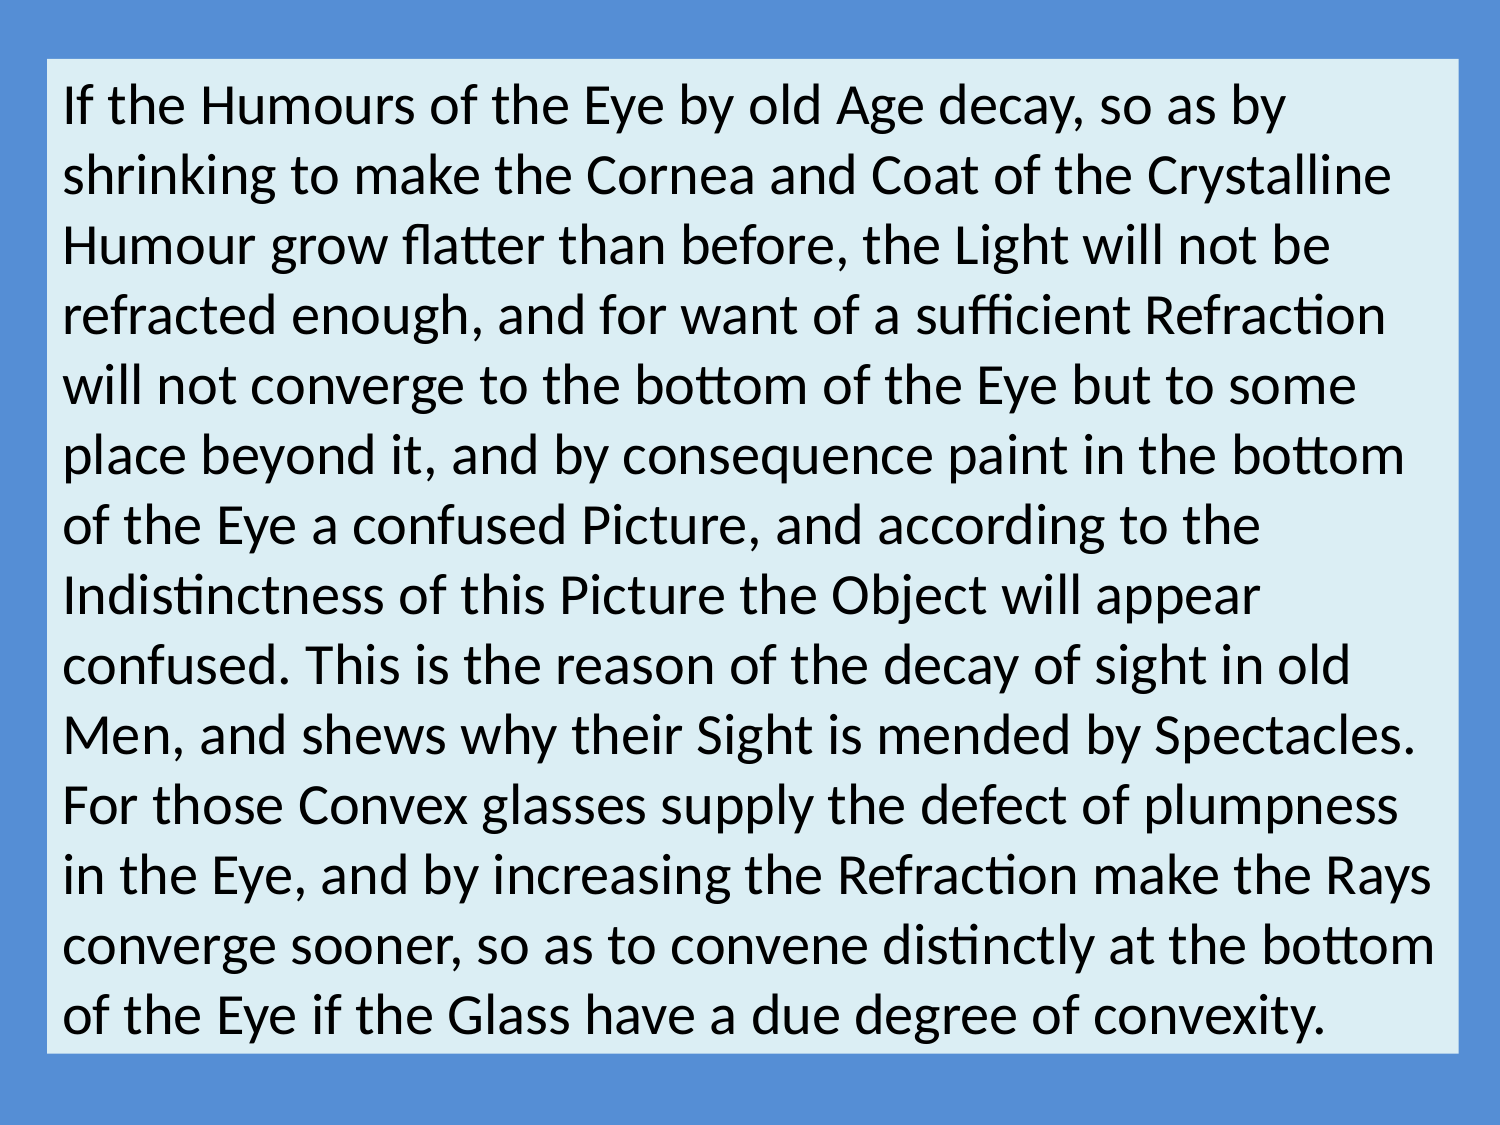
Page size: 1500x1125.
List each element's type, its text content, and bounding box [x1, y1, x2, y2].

text_box If the Humours of the Eye by old Age decay, so as by shrinking to make the Cornea and Coat of the Crystalline Humour grow flatter than before, the Light will not be refracted enough, and for want of a sufficient Refraction will not converge to the bottom of the Eye but to some place beyond it, and by consequence paint in the bottom of the Eye a confused Picture, and according to the Indistinctness of this Picture the Object will appear confused. This is the reason of the decay of sight in old Men, and shews why their Sight is mended by Spectacles. For those Convex glasses supply the defect of plumpness in the Eye, and by increasing the Refraction make the Rays converge sooner, so as to convene distinctly at the bottom of the Eye if the Glass have a due degree of convexity. [47, 58, 1459, 1054]
